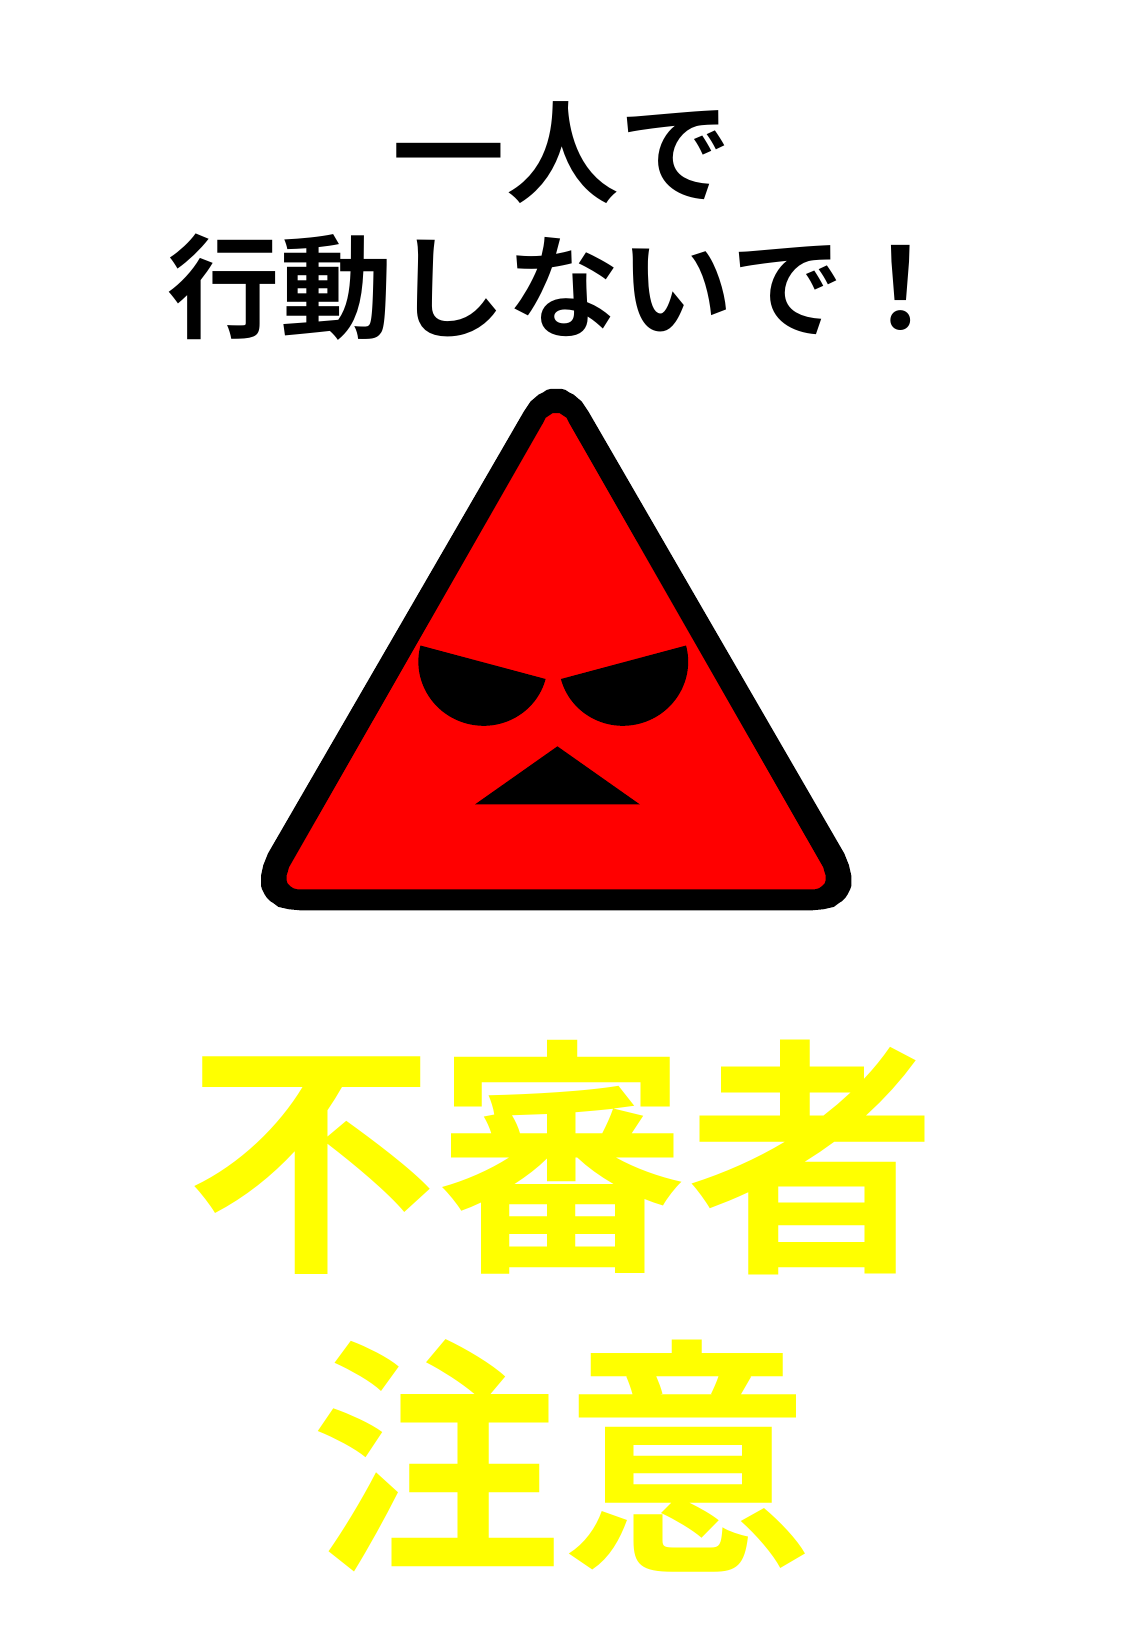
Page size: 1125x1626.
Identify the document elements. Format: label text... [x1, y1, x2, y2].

text_box 不審者 注意 [0, 995, 1125, 1610]
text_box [260, 388, 852, 911]
text_box 一人で 行動しないで！ [0, 75, 1125, 360]
